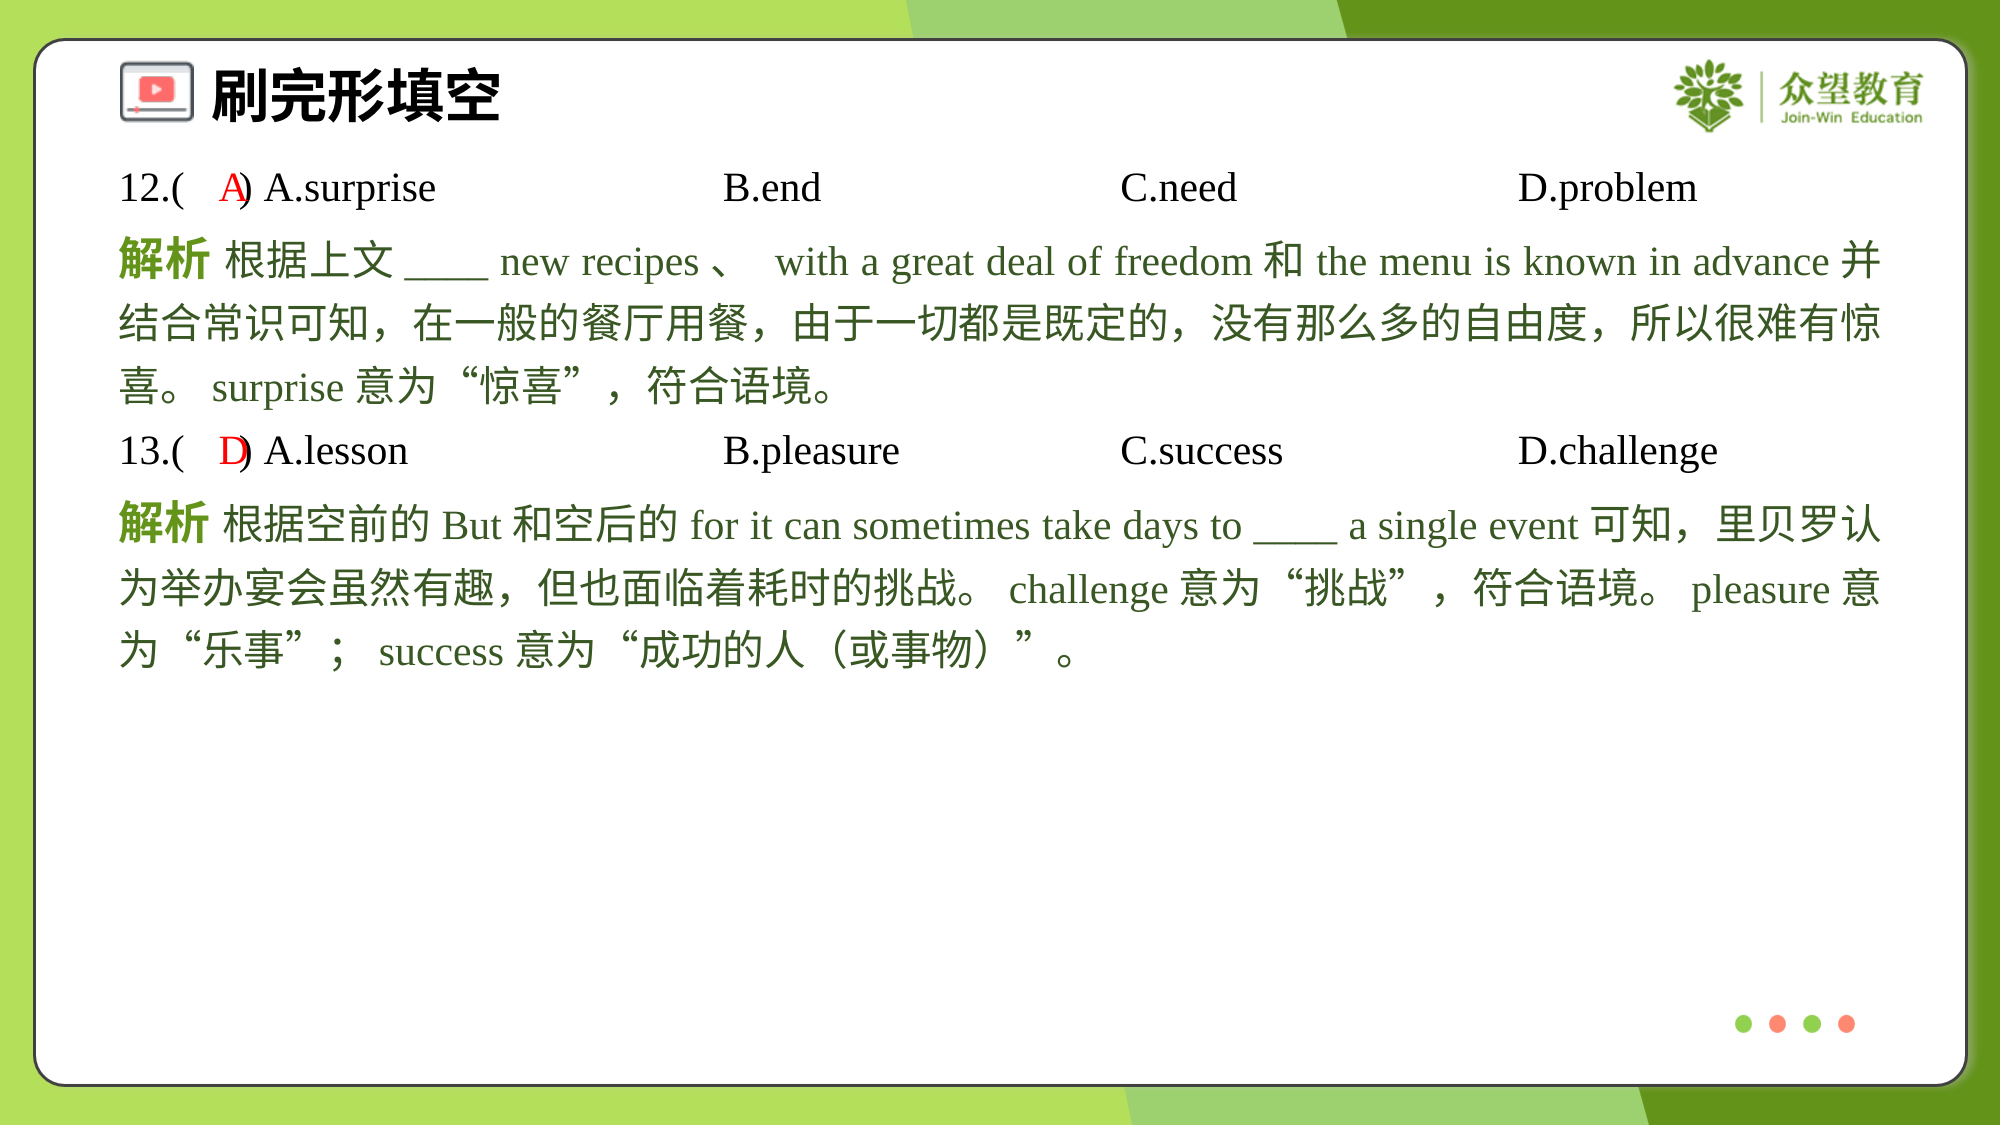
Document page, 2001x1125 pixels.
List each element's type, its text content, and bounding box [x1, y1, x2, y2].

text_box 13.( ) A.lesson B.pleasure C.success D.challenge [254, 410, 1883, 468]
text_box 解析 根据上文____ new recipes、 with a great deal of freedom和the menu is known in advance并结合常识可知，在一般的餐厅用餐，由于一切都是既定的，没有那么多的自由度，所以很难有惊喜。surprise意为“惊喜”，符合语境。 [118, 215, 1883, 405]
text_box 13.( ) A.lesson B.pleasure C.success D.challenge [118, 410, 213, 468]
text_box 12.( ) A.surprise B.end C.need D.problem [254, 146, 1883, 204]
picture [0, 0, 2000, 1125]
text_box 解析 根据空前的But和空后的for it can sometimes take days to ____ a single event可知，里贝罗认为举办宴会虽然有趣，但也面临着耗时的挑战。challenge意为“挑战”，符合语境。pleasure意为“乐事”；success意为“成功的人（或事物）”。 [118, 480, 1883, 670]
text_box A [213, 146, 254, 205]
text_box 12.( ) A.surprise B.end C.need D.problem [118, 146, 213, 204]
text_box D [213, 410, 254, 469]
